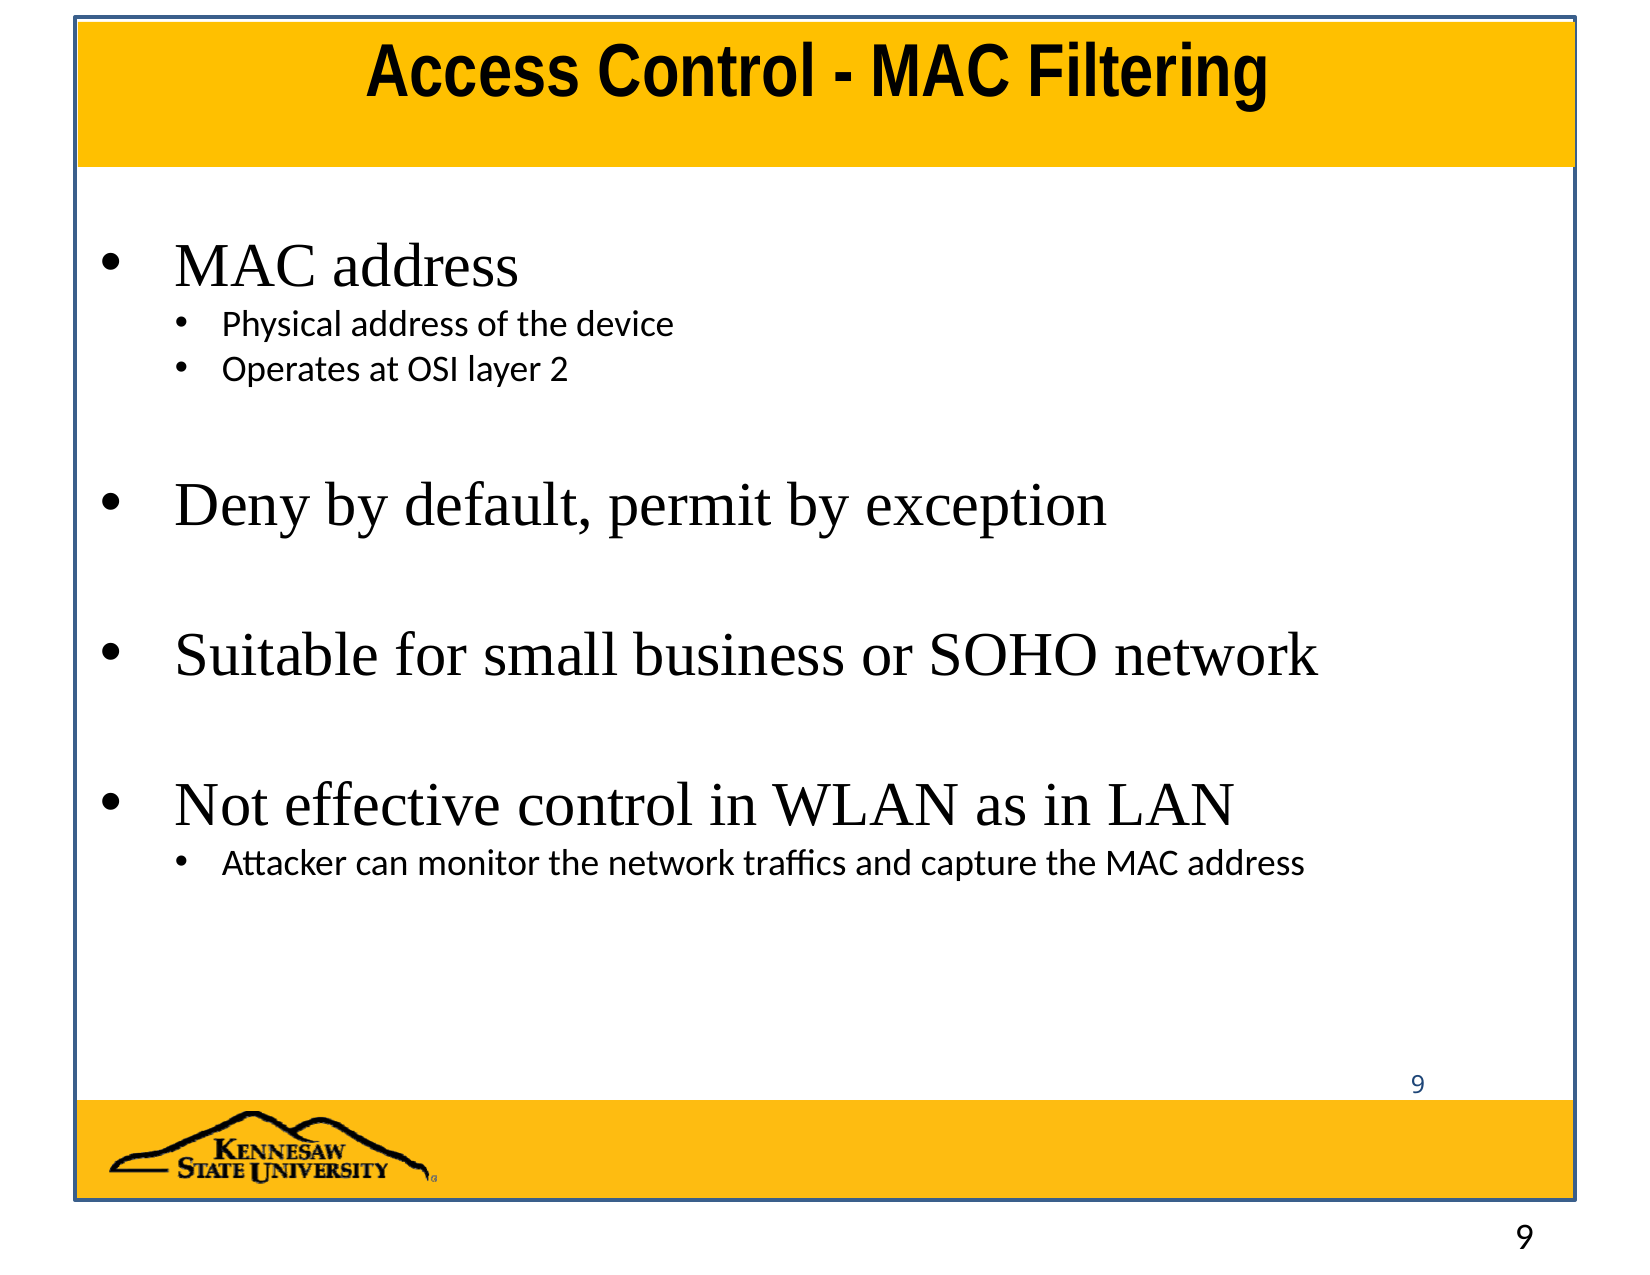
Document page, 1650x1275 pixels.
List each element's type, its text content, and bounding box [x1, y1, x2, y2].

title Access Control - MAC Filtering [77, 21, 1575, 167]
picture [108, 1111, 437, 1184]
list MAC address Physical address of the device Operates at OSI layer 2 Deny by default, permit by exception Suitable for small business or SOHO network Not effective control in WLAN as in LAN Attacker can monitor the network traffics and capture the MAC address [99, 223, 1550, 860]
slide_number 9 [1299, 1042, 1425, 1103]
